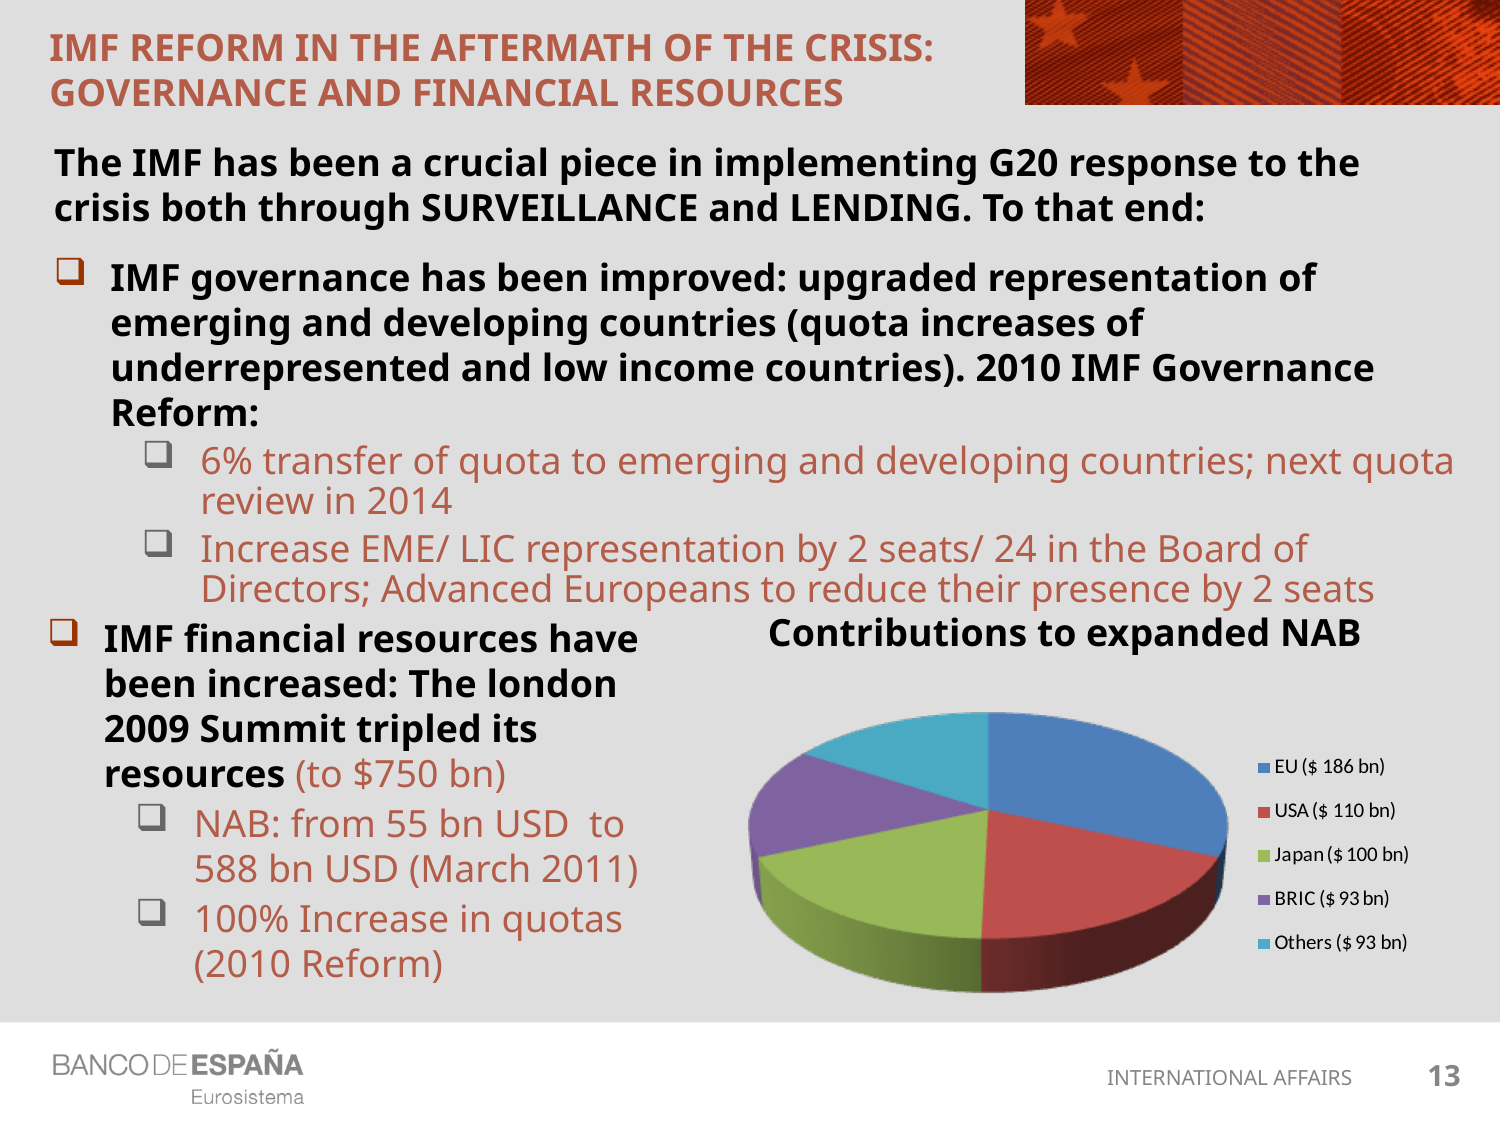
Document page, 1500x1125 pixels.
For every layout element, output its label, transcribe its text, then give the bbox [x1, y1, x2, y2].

title IMF REFORM IN THE AFTERMATH OF THE CRISIS: GOVERNANCE AND FINANCIAL RESOURCES [34, 11, 1007, 126]
text_box [609, 556, 1500, 1063]
picture [1025, 0, 1500, 105]
list The IMF has been a crucial piece in implementing G20 response to the crisis both through SURVEILLANCE and LENDING. To that end: IMF governance has been improved: upgraded representation of emerging and developing countries (quota increases of underrepresented and low income countries). 2010 IMF Governance Reform: 6% transfer of quota to emerging and developing countries; next quota review in 2014 Increase EME/ LIC representation by 2 seats/ 24 in the Board of Directors; Advanced Europeans to reduce their presence by 2 seats [38, 131, 1473, 557]
picture [719, 643, 1440, 1073]
picture [53, 1049, 304, 1104]
slide_number 13 [1390, 1063, 1477, 1104]
text_box IMF financial resources have been increased: The london 2009 Summit tripled its resources (to $750 bn) NAB: from 55 bn USD to 588 bn USD (March 2011) 100% Increase in quotas (2010 Reform) [32, 557, 609, 1049]
